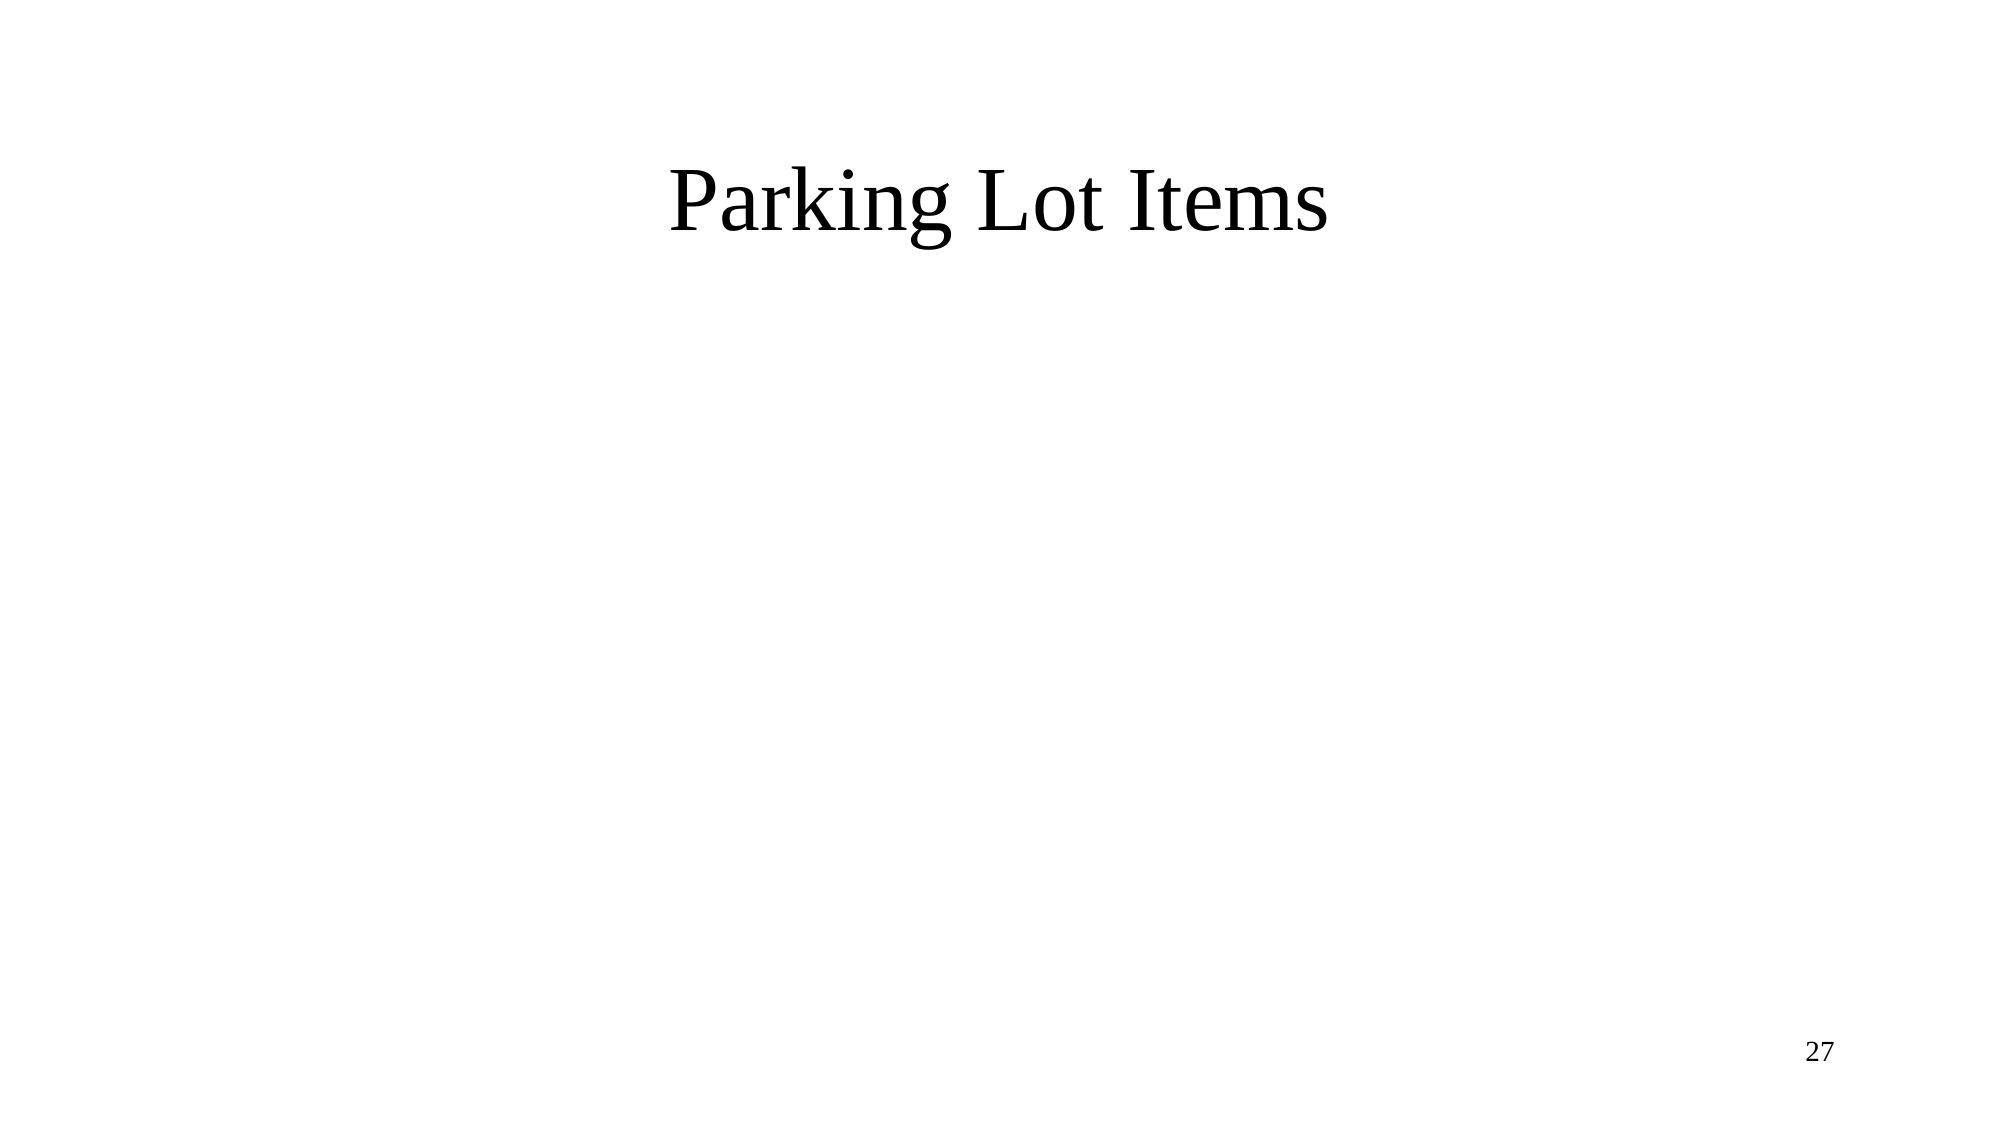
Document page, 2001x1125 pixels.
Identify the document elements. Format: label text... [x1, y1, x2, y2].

slide_number 27 [1433, 1024, 1851, 1101]
title Parking Lot Items [149, 99, 1851, 288]
